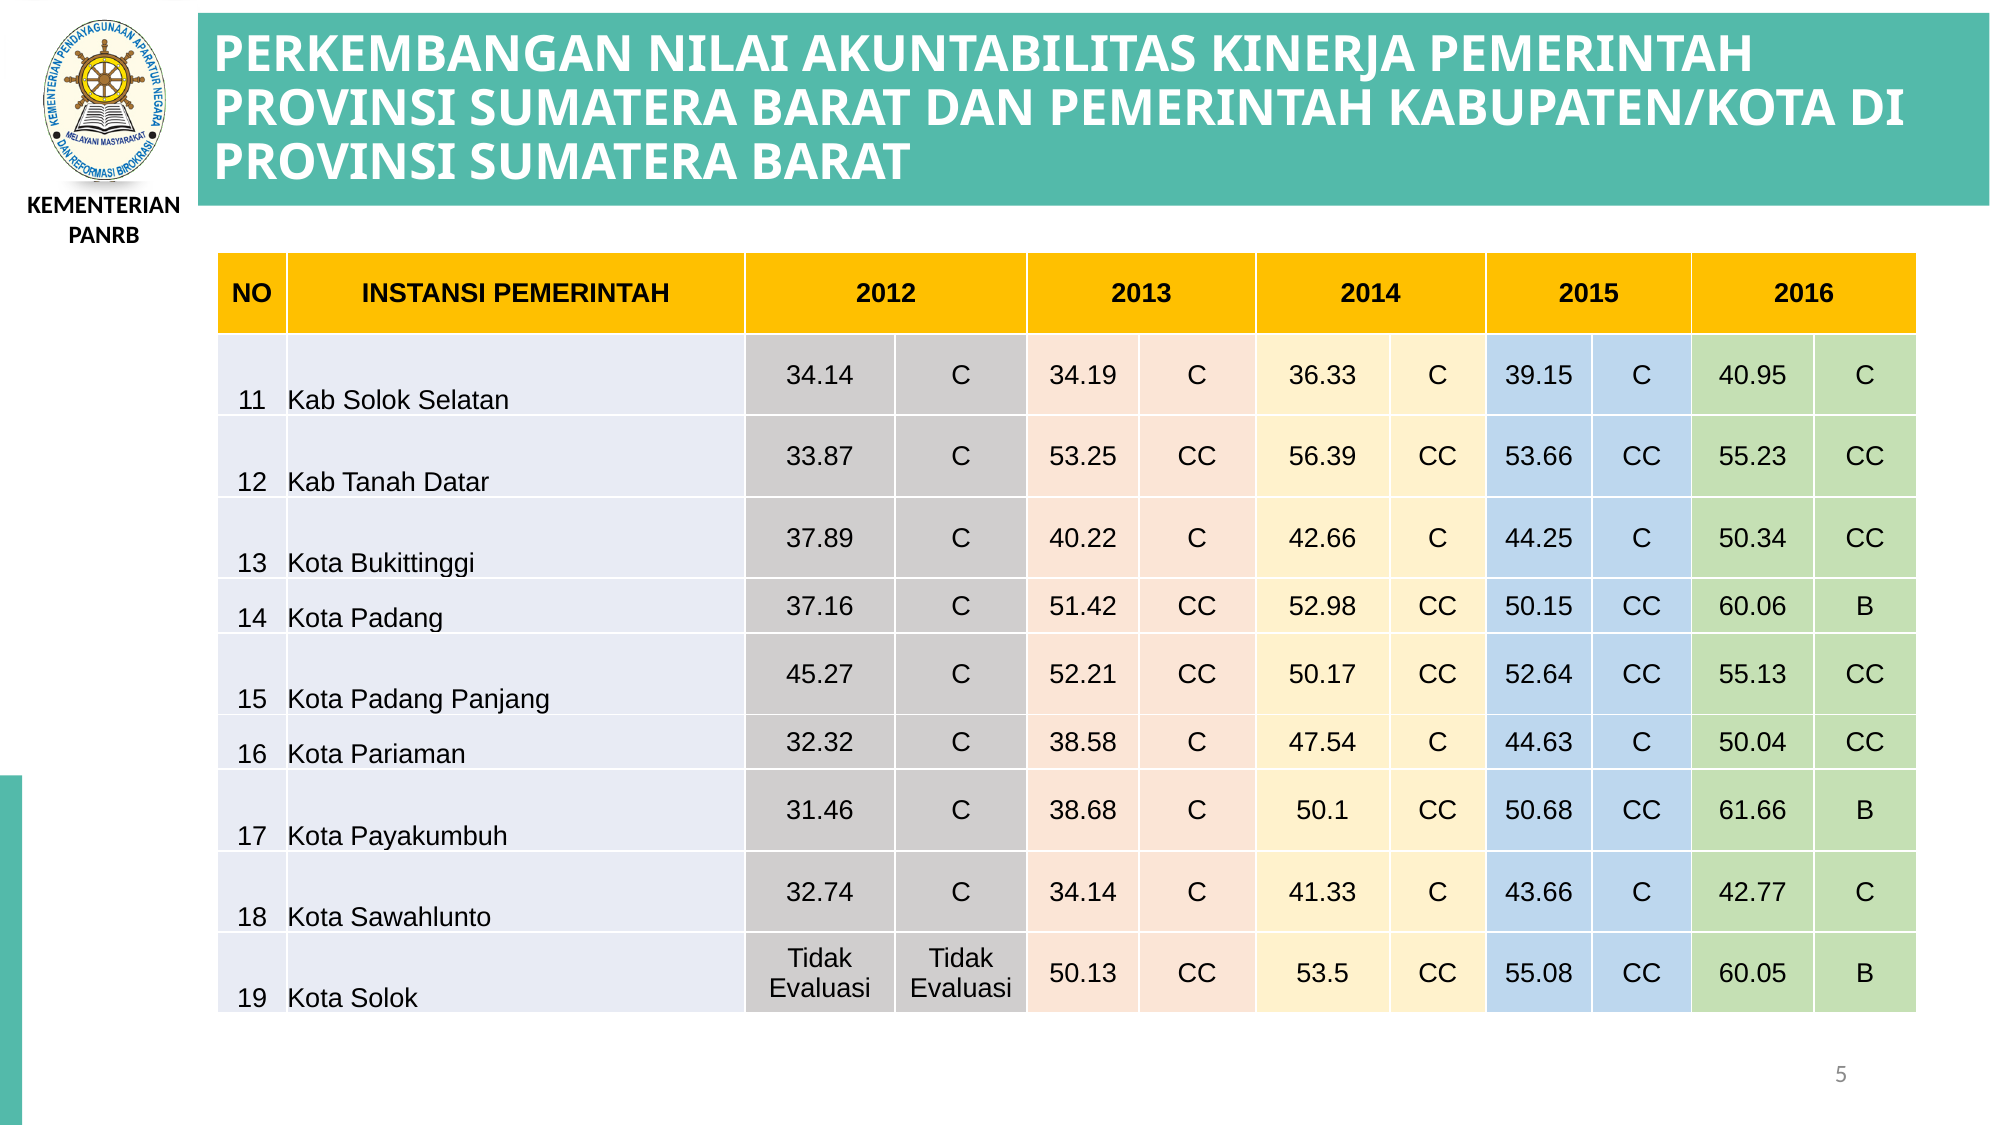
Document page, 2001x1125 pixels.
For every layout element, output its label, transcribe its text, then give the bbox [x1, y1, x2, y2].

table_cell CC [1140, 416, 1255, 496]
table_cell B [1815, 770, 1916, 850]
table_cell CC [1593, 579, 1691, 632]
table_cell CC [1815, 634, 1916, 714]
table_cell CC [1391, 634, 1485, 714]
table_cell C [1140, 498, 1255, 577]
table_cell 37.89 [746, 498, 894, 577]
table_cell 53.25 [1028, 416, 1138, 496]
table_cell 14 [218, 579, 286, 632]
table_cell CC [1593, 634, 1691, 714]
table_cell C [1391, 852, 1485, 931]
table_cell C [1140, 715, 1255, 768]
table_cell 50.1 [1257, 770, 1389, 850]
table_cell CC [1593, 770, 1691, 850]
table_cell 11 [218, 335, 286, 414]
table_cell C [1593, 498, 1691, 577]
slide_number 5 [1412, 1042, 1863, 1103]
table_cell 40.22 [1028, 498, 1138, 577]
table_cell 33.87 [746, 416, 894, 496]
table_cell C [896, 579, 1026, 632]
table_header INSTANSI PEMERINTAH [288, 253, 744, 333]
table_cell Kota Padang Panjang [288, 634, 744, 714]
table_cell 34.14 [1028, 852, 1138, 931]
table_cell Kota Padang [288, 579, 744, 632]
table_cell 60.05 [1692, 933, 1813, 1012]
table_cell Kab Tanah Datar [288, 416, 744, 496]
table_cell 44.63 [1487, 715, 1591, 768]
table_cell 38.58 [1028, 715, 1138, 768]
table_cell 55.23 [1692, 416, 1813, 496]
table_cell C [1140, 770, 1255, 850]
table_cell B [1815, 933, 1916, 1012]
table_cell C [1391, 498, 1485, 577]
table_cell 52.64 [1487, 634, 1591, 714]
table_cell 34.14 [746, 335, 894, 414]
table_cell 38.68 [1028, 770, 1138, 850]
table_cell 50.68 [1487, 770, 1591, 850]
table_cell 17 [218, 770, 286, 850]
table_cell CC [1391, 770, 1485, 850]
table_header 2013 [1028, 253, 1255, 333]
table_cell 53.5 [1257, 933, 1389, 1012]
table_cell Tidak Evaluasi [896, 933, 1026, 1012]
table_cell C [1815, 852, 1916, 931]
table_cell C [1391, 715, 1485, 768]
table_cell 47.54 [1257, 715, 1389, 768]
table_cell Kab Solok Selatan [288, 335, 744, 414]
table_cell C [1593, 715, 1691, 768]
table_header 2014 [1257, 253, 1485, 333]
table_cell 53.66 [1487, 416, 1591, 496]
table_cell 50.04 [1692, 715, 1813, 768]
table_cell Kota Pariaman [288, 715, 744, 768]
table_cell 55.13 [1692, 634, 1813, 714]
table_cell 51.42 [1028, 579, 1138, 632]
table_cell 42.77 [1692, 852, 1813, 931]
table_cell 50.13 [1028, 933, 1138, 1012]
table_cell CC [1391, 933, 1485, 1012]
table_cell C [1391, 335, 1485, 414]
table_cell Kota Sawahlunto [288, 852, 744, 931]
table_cell C [896, 498, 1026, 577]
table_cell 42.66 [1257, 498, 1389, 577]
table_cell 52.98 [1257, 579, 1389, 632]
table_cell C [896, 715, 1026, 768]
table_cell C [896, 634, 1026, 714]
table_cell C [1593, 335, 1691, 414]
table_cell CC [1140, 579, 1255, 632]
table_cell 13 [218, 498, 286, 577]
table_cell 40.95 [1692, 335, 1813, 414]
picture [43, 19, 166, 180]
table_cell 36.33 [1257, 335, 1389, 414]
table_cell 45.27 [746, 634, 894, 714]
table_cell 16 [218, 715, 286, 768]
table_cell Kota Solok [288, 933, 744, 1012]
table_cell CC [1140, 634, 1255, 714]
table_cell Kota Bukittinggi [288, 498, 744, 577]
table_cell CC [1391, 416, 1485, 496]
table_cell C [896, 770, 1026, 850]
table_cell 15 [218, 634, 286, 714]
table_cell 37.16 [746, 579, 894, 632]
table_cell C [1140, 335, 1255, 414]
table_cell CC [1815, 498, 1916, 577]
table_cell 60.06 [1692, 579, 1813, 632]
table_cell CC [1593, 933, 1691, 1012]
table_header 2015 [1487, 253, 1691, 333]
table_cell 39.15 [1487, 335, 1591, 414]
table_cell C [896, 335, 1026, 414]
table_cell C [1815, 335, 1916, 414]
table_cell C [896, 416, 1026, 496]
table_cell 34.19 [1028, 335, 1138, 414]
title PERKEMBANGAN NILAI AKUNTABILITAS KINERJA PEMERINTAH PROVINSI SUMATERA BARAT DAN PEMERINTAH KABUPATEN/KOTA DI PROVINSI SUMATERA BARAT [198, 12, 1990, 206]
table_header 2016 [1692, 253, 1916, 333]
table_cell 50.17 [1257, 634, 1389, 714]
table_cell CC [1391, 579, 1485, 632]
table_cell 31.46 [746, 770, 894, 850]
table_header NO [218, 253, 286, 333]
table_cell 61.66 [1692, 770, 1813, 850]
table_cell 18 [218, 852, 286, 931]
table_cell CC [1815, 416, 1916, 496]
table_cell 55.08 [1487, 933, 1591, 1012]
table_cell CC [1140, 933, 1255, 1012]
table_cell Kota Payakumbuh [288, 770, 744, 850]
table_cell 32.74 [746, 852, 894, 931]
table_cell C [1140, 852, 1255, 931]
table_cell C [1593, 852, 1691, 931]
text_box [4, 0, 198, 182]
table_cell 50.34 [1692, 498, 1813, 577]
table_cell 56.39 [1257, 416, 1389, 496]
table_cell C [896, 852, 1026, 931]
table_cell CC [1593, 416, 1691, 496]
table_cell 32.32 [746, 715, 894, 768]
table_header 2012 [746, 253, 1026, 333]
table_cell 41.33 [1257, 852, 1389, 931]
table_cell 52.21 [1028, 634, 1138, 714]
table_cell CC [1815, 715, 1916, 768]
table_cell 19 [218, 933, 286, 1012]
table_cell 44.25 [1487, 498, 1591, 577]
table_cell 12 [218, 416, 286, 496]
table_cell 50.15 [1487, 579, 1591, 632]
table_cell B [1815, 579, 1916, 632]
table_cell Tidak Evaluasi [746, 933, 894, 1012]
table_cell 43.66 [1487, 852, 1591, 931]
